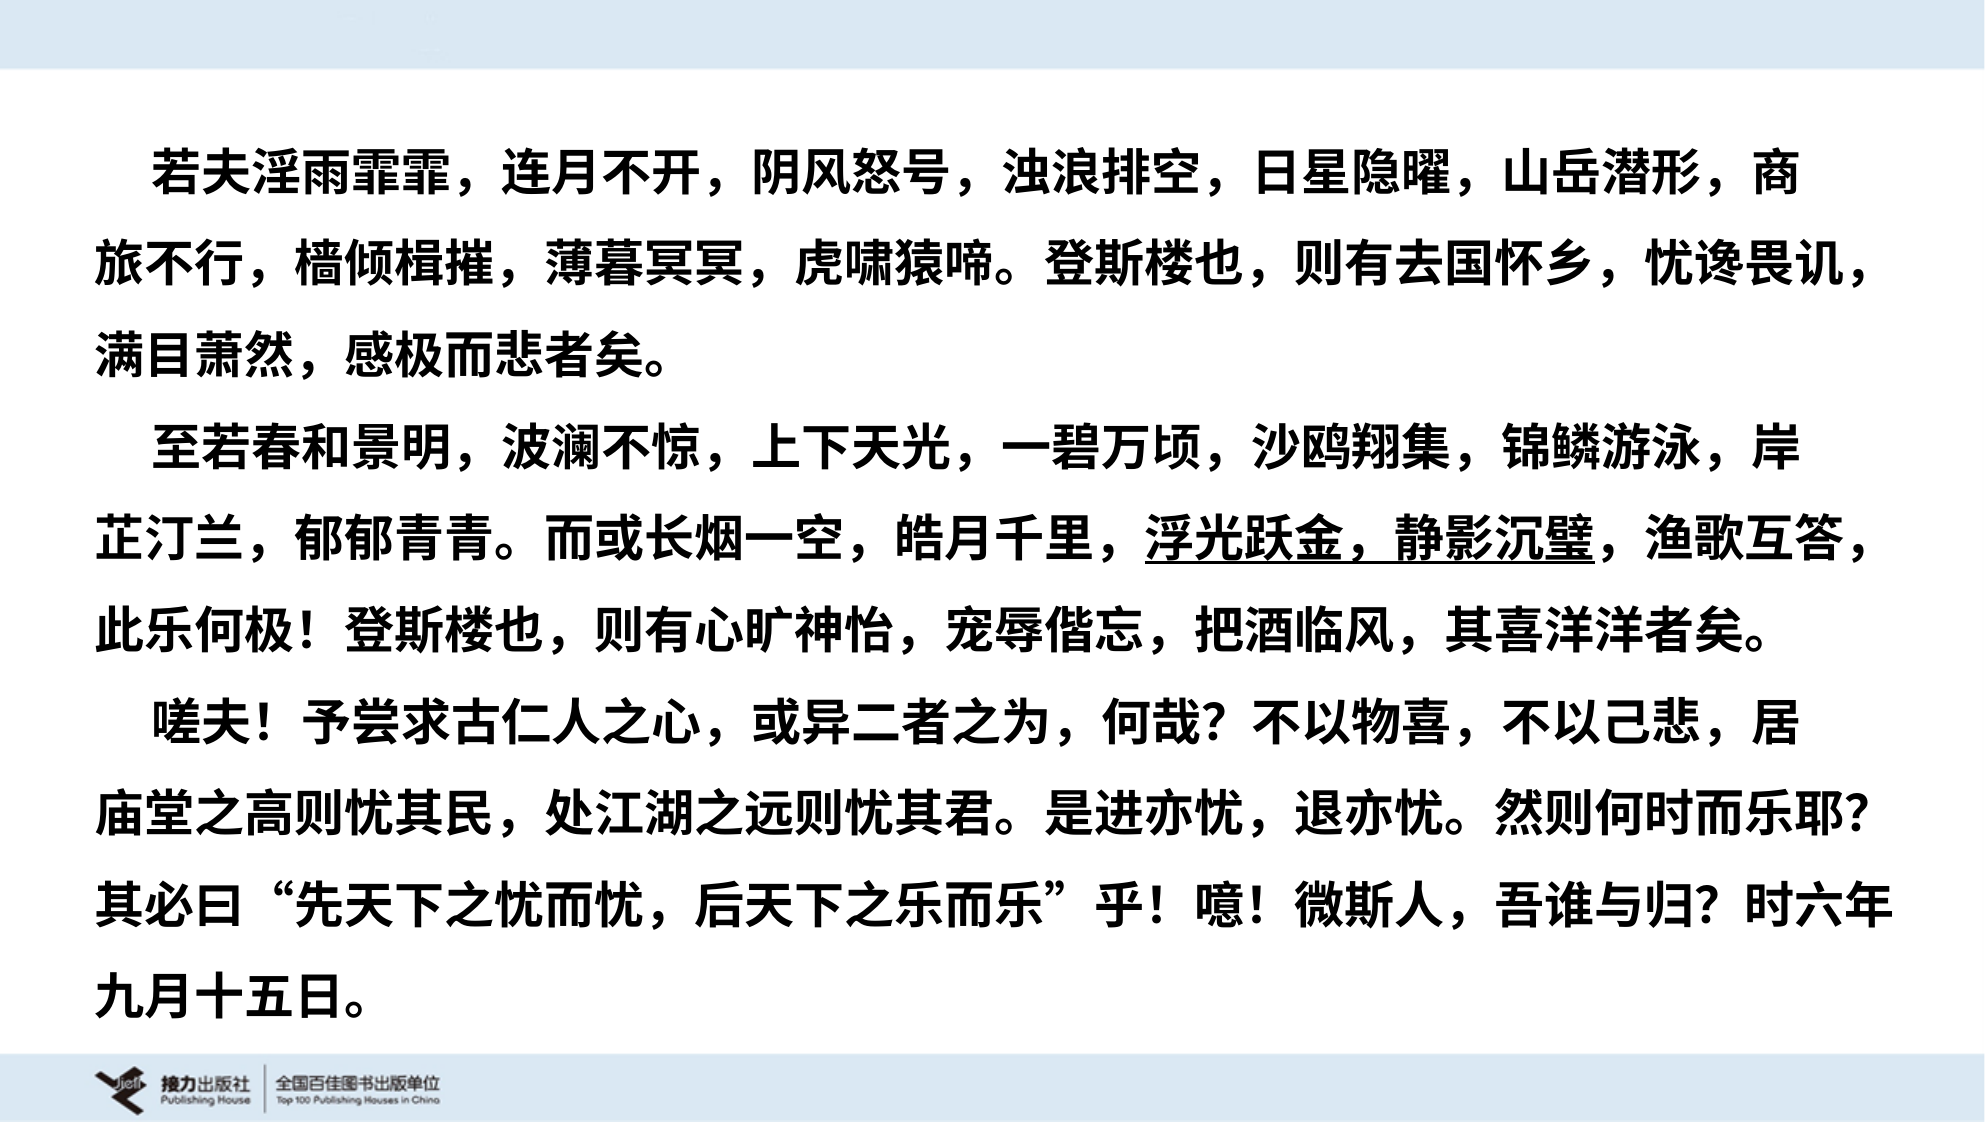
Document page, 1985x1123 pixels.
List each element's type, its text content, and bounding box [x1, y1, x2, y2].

picture [0, 0, 1985, 1122]
text_box 若夫淫雨霏霏，连月不开，阴风怒号，浊浪排空，日星隐曜，山岳潜形，商 旅不行，樯倾楫摧，薄暮冥冥，虎啸猿啼。登斯楼也，则有去国怀乡，忧谗畏讥， 满目萧然，感极而悲者矣。 至若春和景明，波澜不惊，上下天光，一碧万顷，沙鸥翔集，锦鳞游泳，岸 芷汀兰，郁郁青青。而或长烟一空，皓月千里，浮光跃金，静影沉璧，渔歌互答， 此乐何极！登斯楼也，则有心旷神怡，宠辱偕忘，把酒临风，其喜洋洋者矣。 嗟夫！予尝求古仁人之心，或异二者之为，何哉？不以物喜，不以己悲，居 庙堂之高则忧其民，处江湖之远则忧其君。是进亦忧，退亦忧。然则何时而乐耶？ 其必曰“先天下之忧而忧，后天下之乐而乐”乎！噫！微斯人，吾谁与归？时六年 九月十五日。 [94, 108, 1892, 1026]
